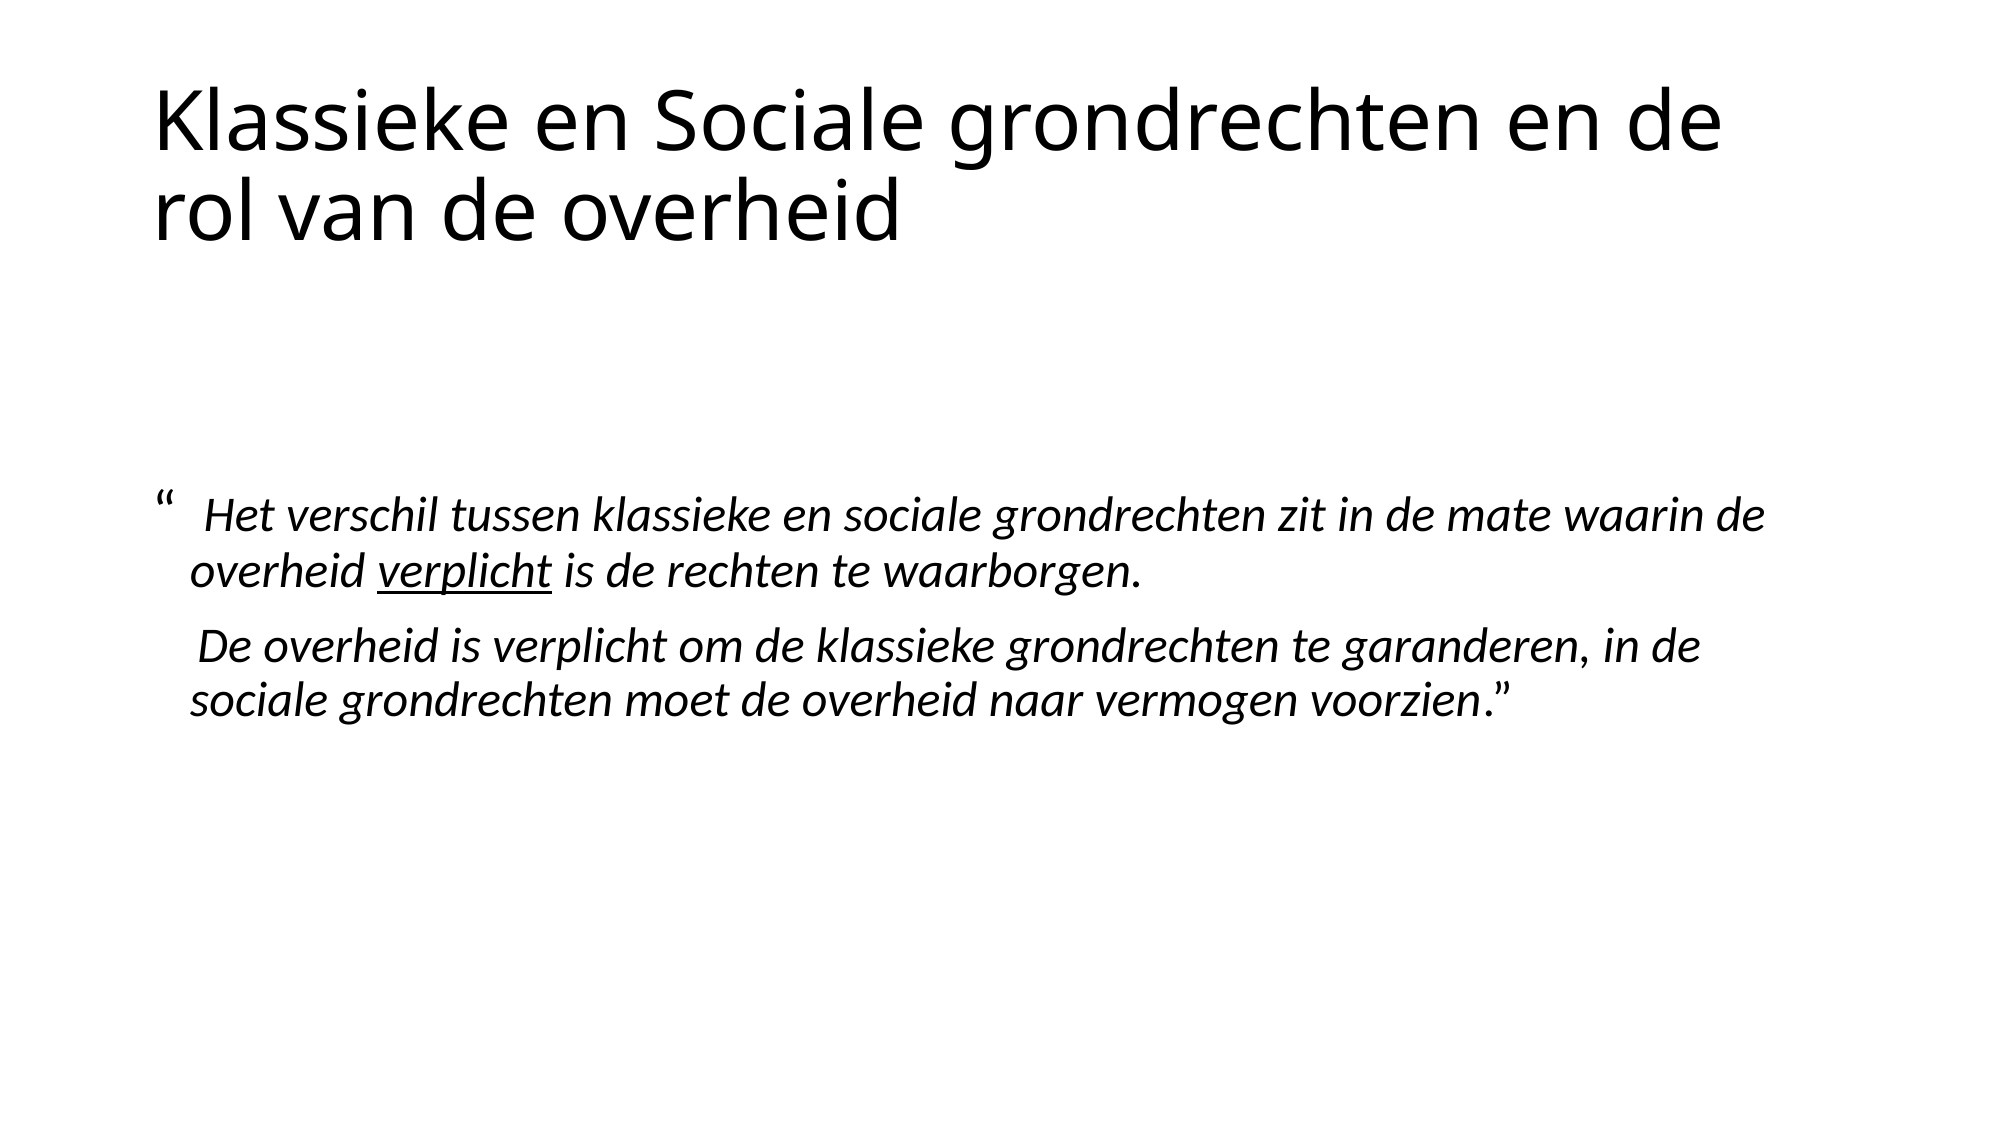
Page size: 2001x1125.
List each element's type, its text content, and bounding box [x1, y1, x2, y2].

list “ Het verschil tussen klassieke en sociale grondrechten zit in de mate waarin de overheid verplicht is de rechten te waarborgen. De overheid is verplicht om de klassieke grondrechten te garanderen, in de sociale grondrechten moet de overheid naar vermogen voorzien.” [137, 299, 1863, 1014]
title Klassieke en Sociale grondrechten en de rol van de overheid [137, 59, 1863, 278]
